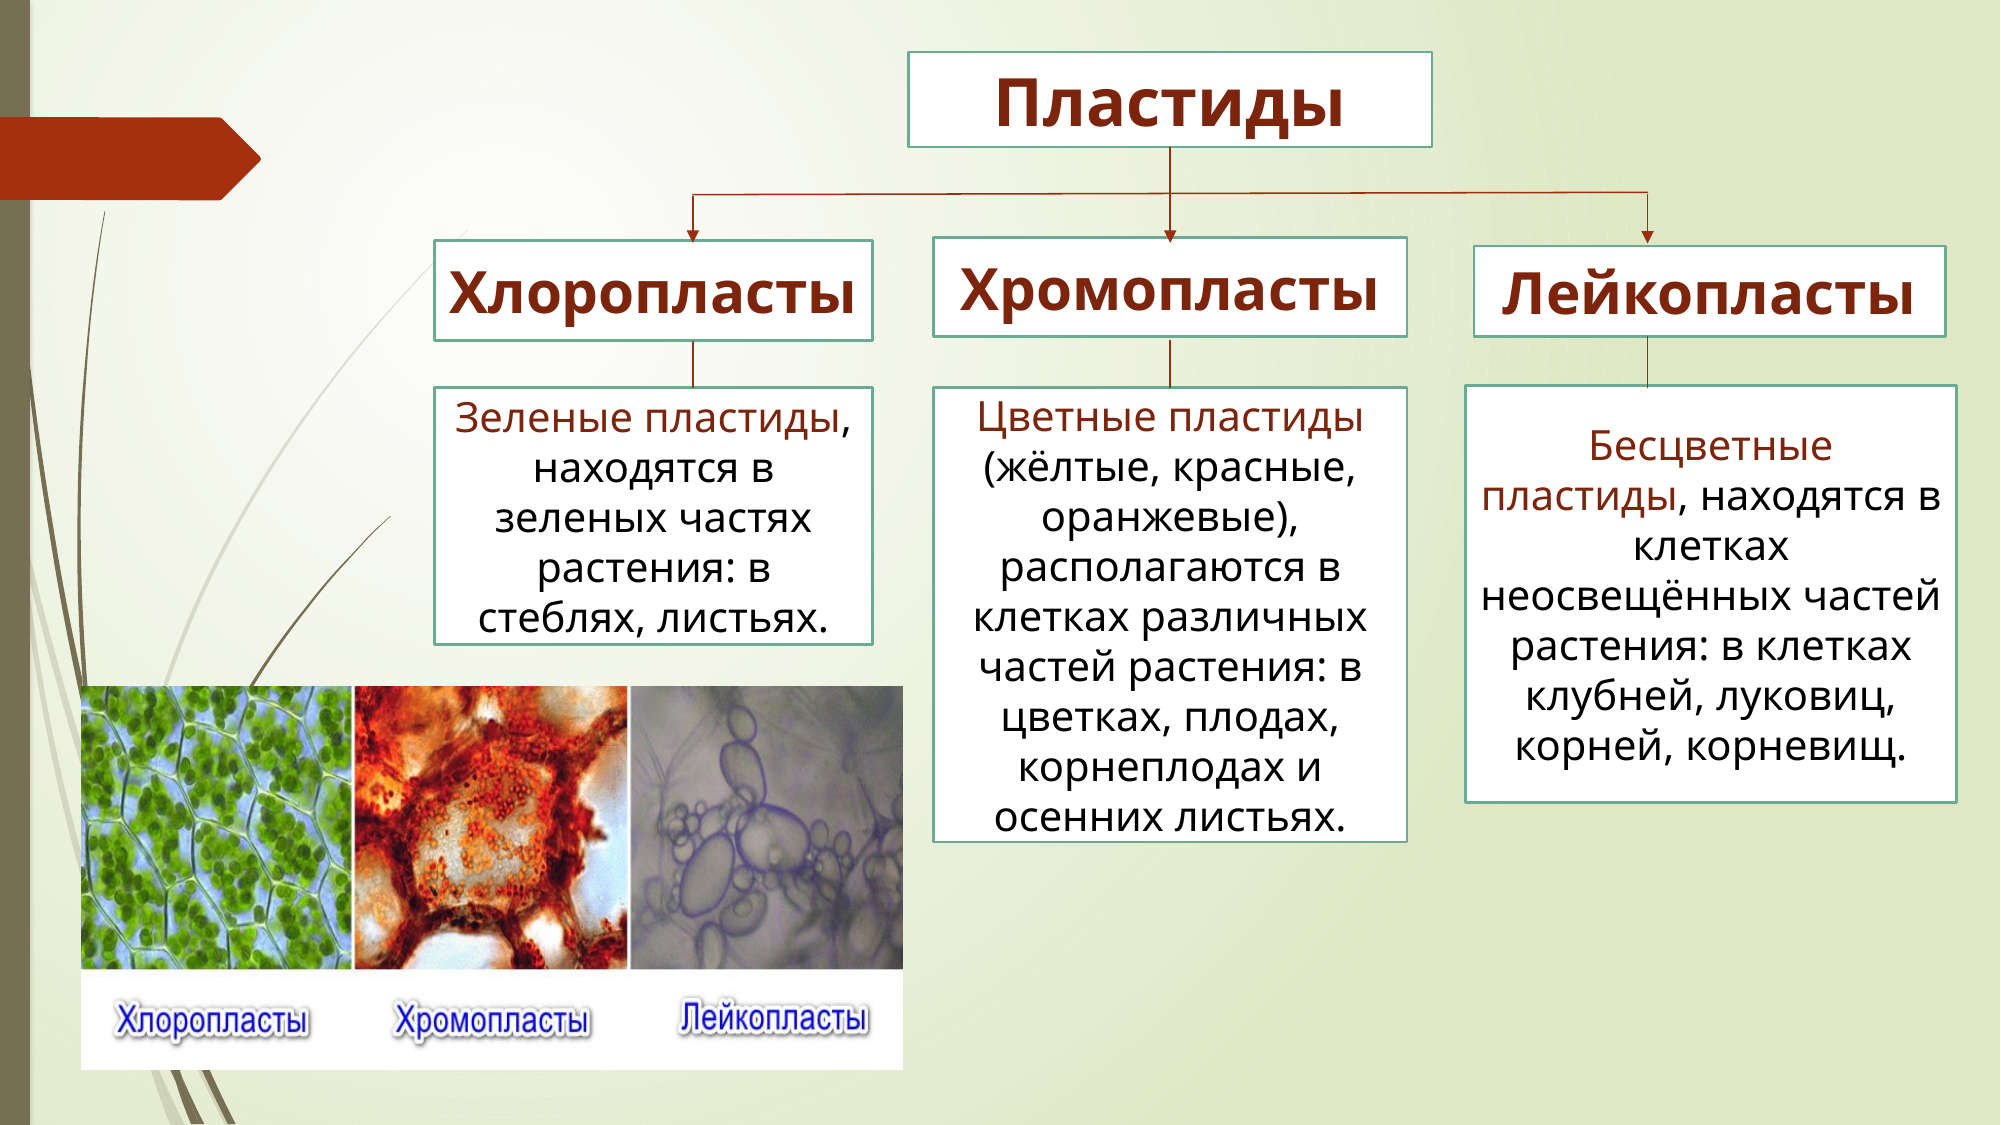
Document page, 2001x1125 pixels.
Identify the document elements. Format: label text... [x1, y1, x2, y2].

text_box Цветные пластиды (жёлтые, красные, оранжевые), располагаются в клетках различных частей растения: в цветках, плодах, корнеплодах и осенних листьях. [932, 386, 1408, 843]
text_box Хромопласты [932, 236, 1408, 338]
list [80, 685, 904, 1070]
text_box Лейкопласты [1473, 245, 1947, 338]
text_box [1174, 191, 1648, 195]
text_box Бесцветные пластиды, находятся в клетках неосвещённых частей растения: в клетках клубней, луковиц, корней, корневищ. [1464, 384, 1958, 804]
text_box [692, 191, 1167, 195]
text_box Зеленые пластиды, находятся в зеленых частях растения: в стеблях, листьях. [433, 386, 874, 646]
text_box Хлоропласты [433, 239, 874, 342]
text_box Пластиды [907, 51, 1433, 148]
